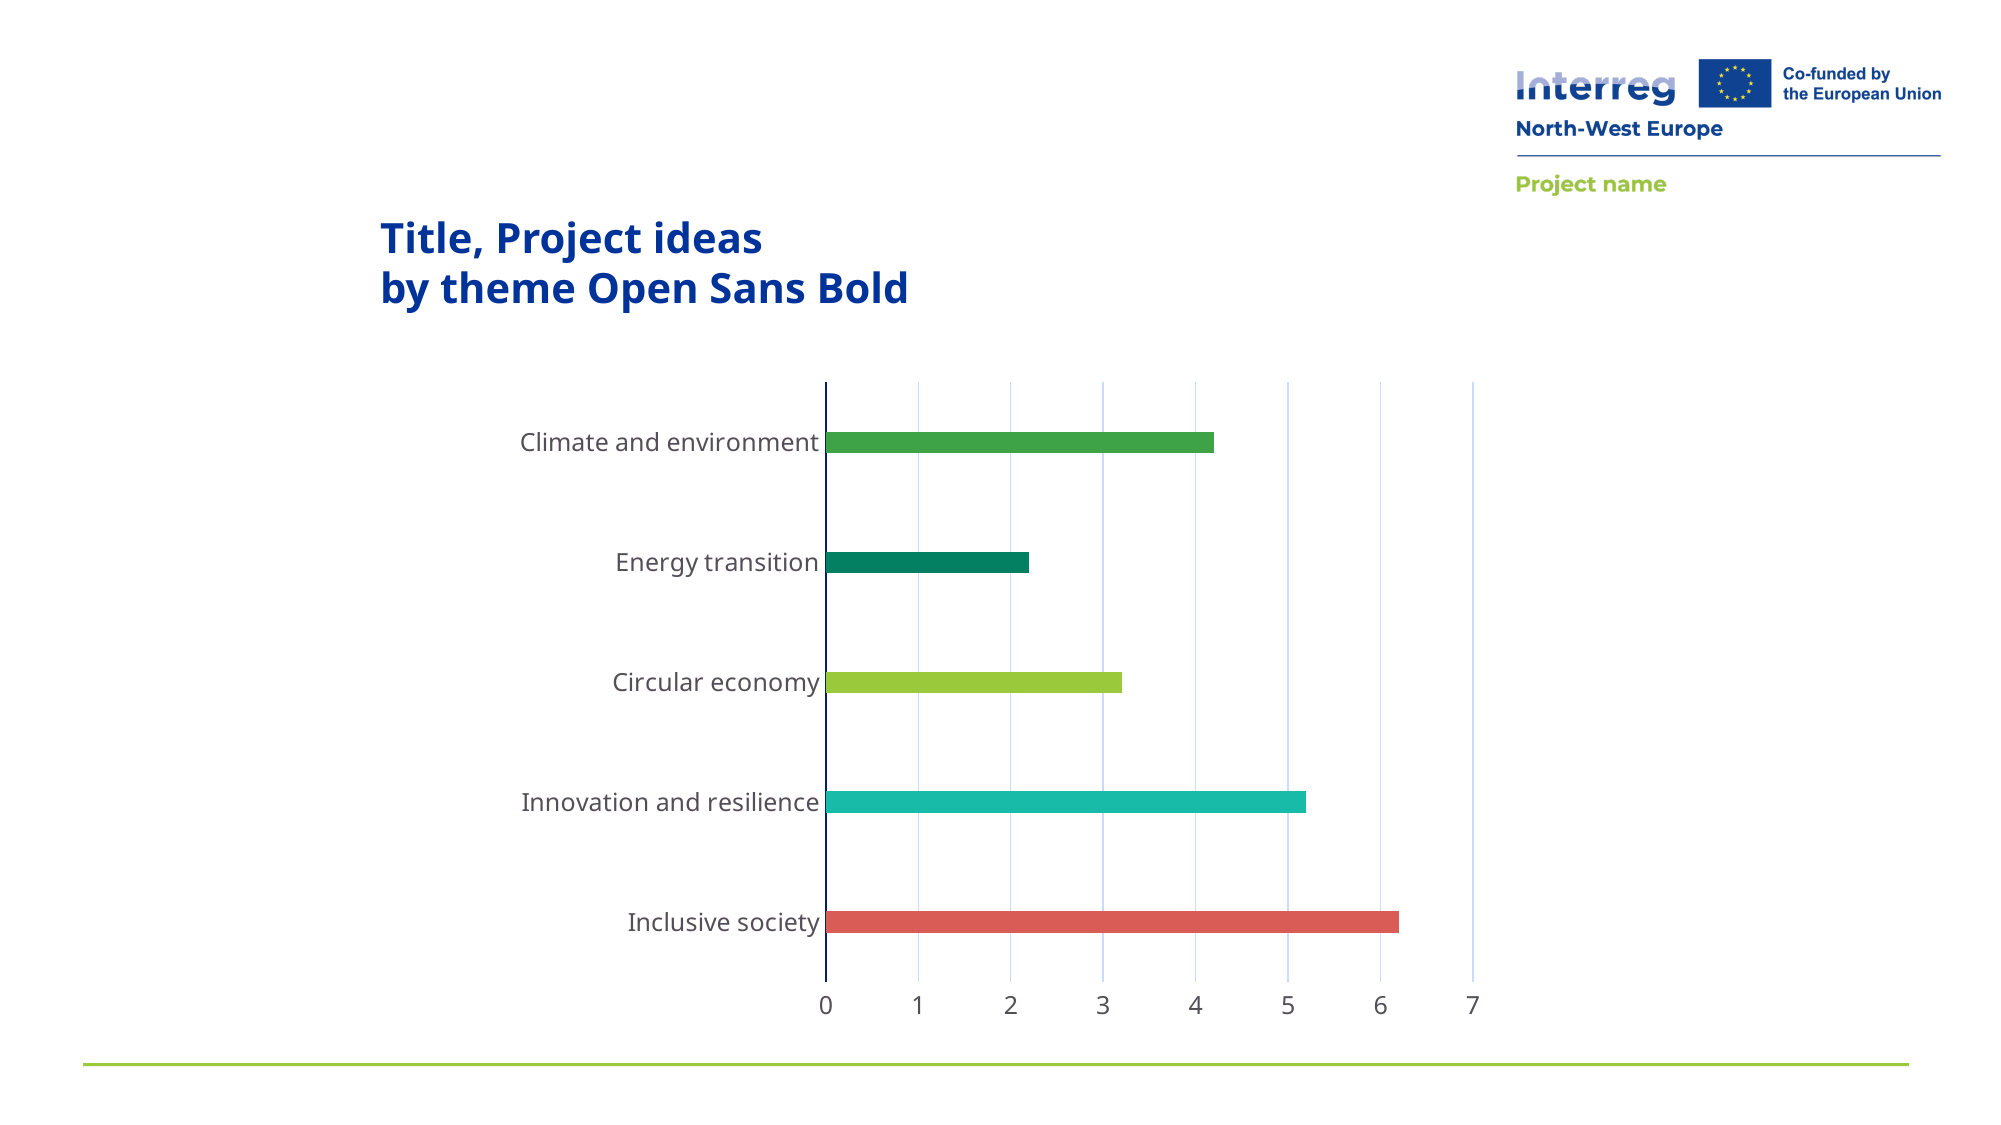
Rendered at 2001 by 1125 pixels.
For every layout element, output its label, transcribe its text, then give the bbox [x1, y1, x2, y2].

picture [1458, 0, 2000, 251]
text_box Title, Project ideas by theme Open Sans Bold [365, 204, 1109, 352]
chart [499, 369, 1500, 1036]
